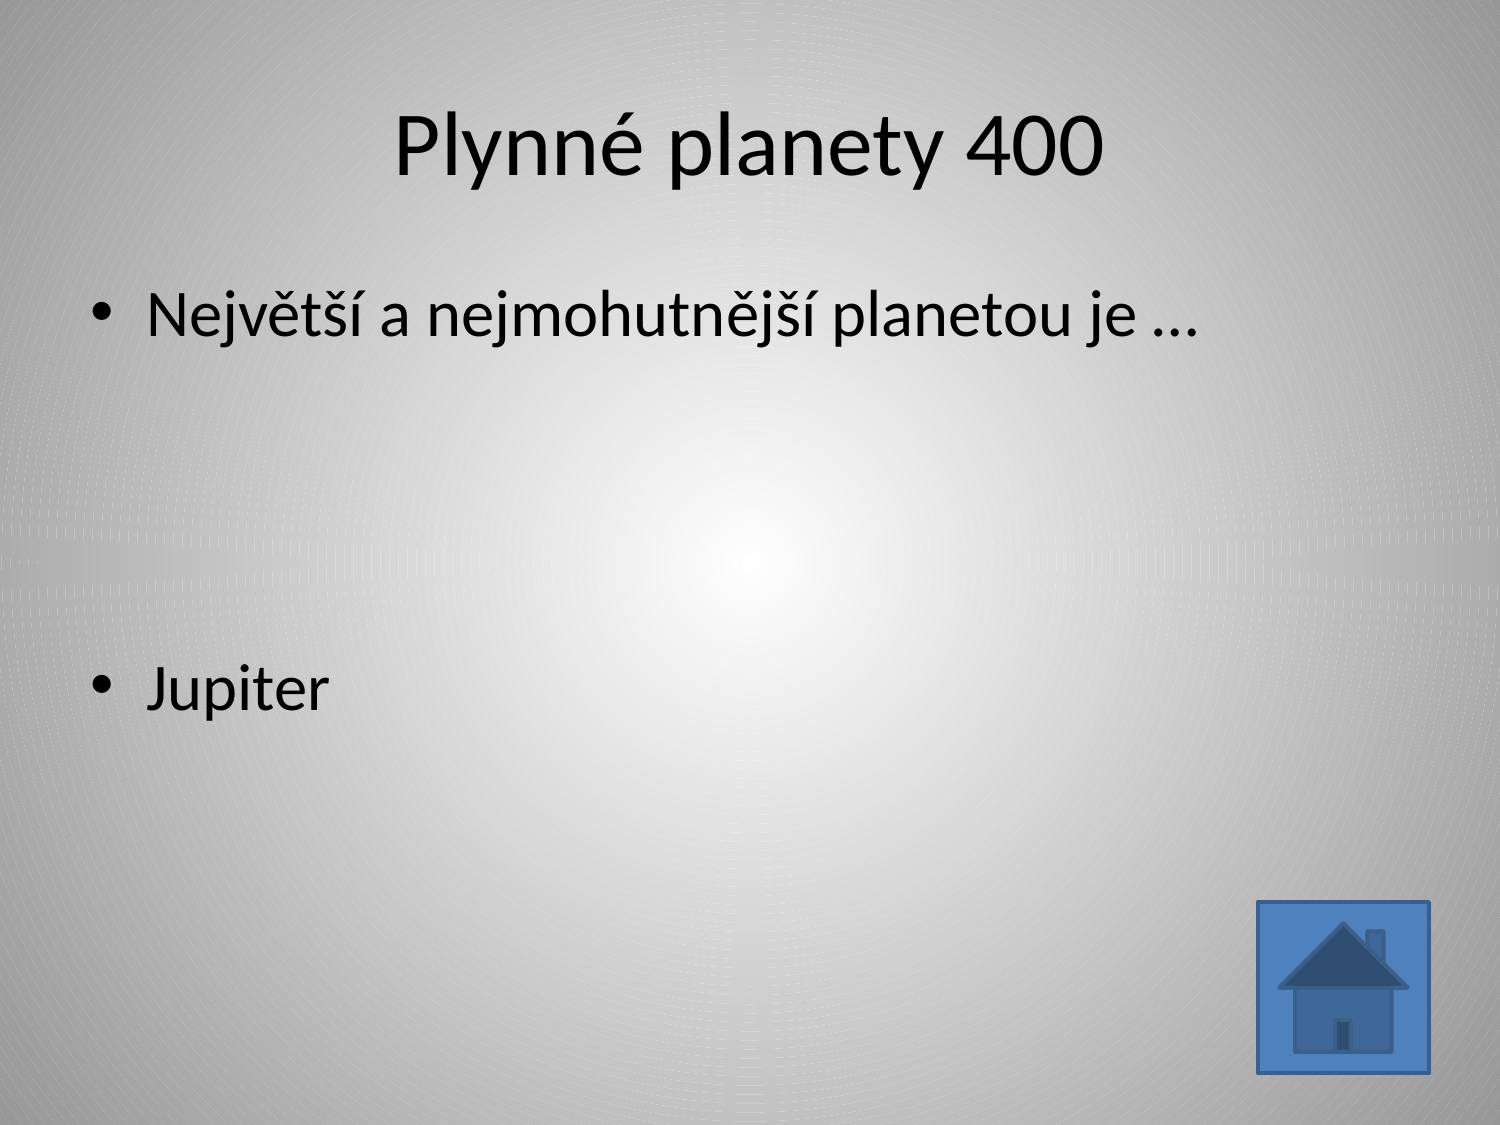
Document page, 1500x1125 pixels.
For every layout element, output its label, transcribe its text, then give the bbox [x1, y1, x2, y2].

title Plynné planety 400 [75, 45, 1425, 233]
text_box [1256, 900, 1431, 1075]
list Největší a nejmohutnější planetou je … Jupiter [75, 262, 1425, 1005]
